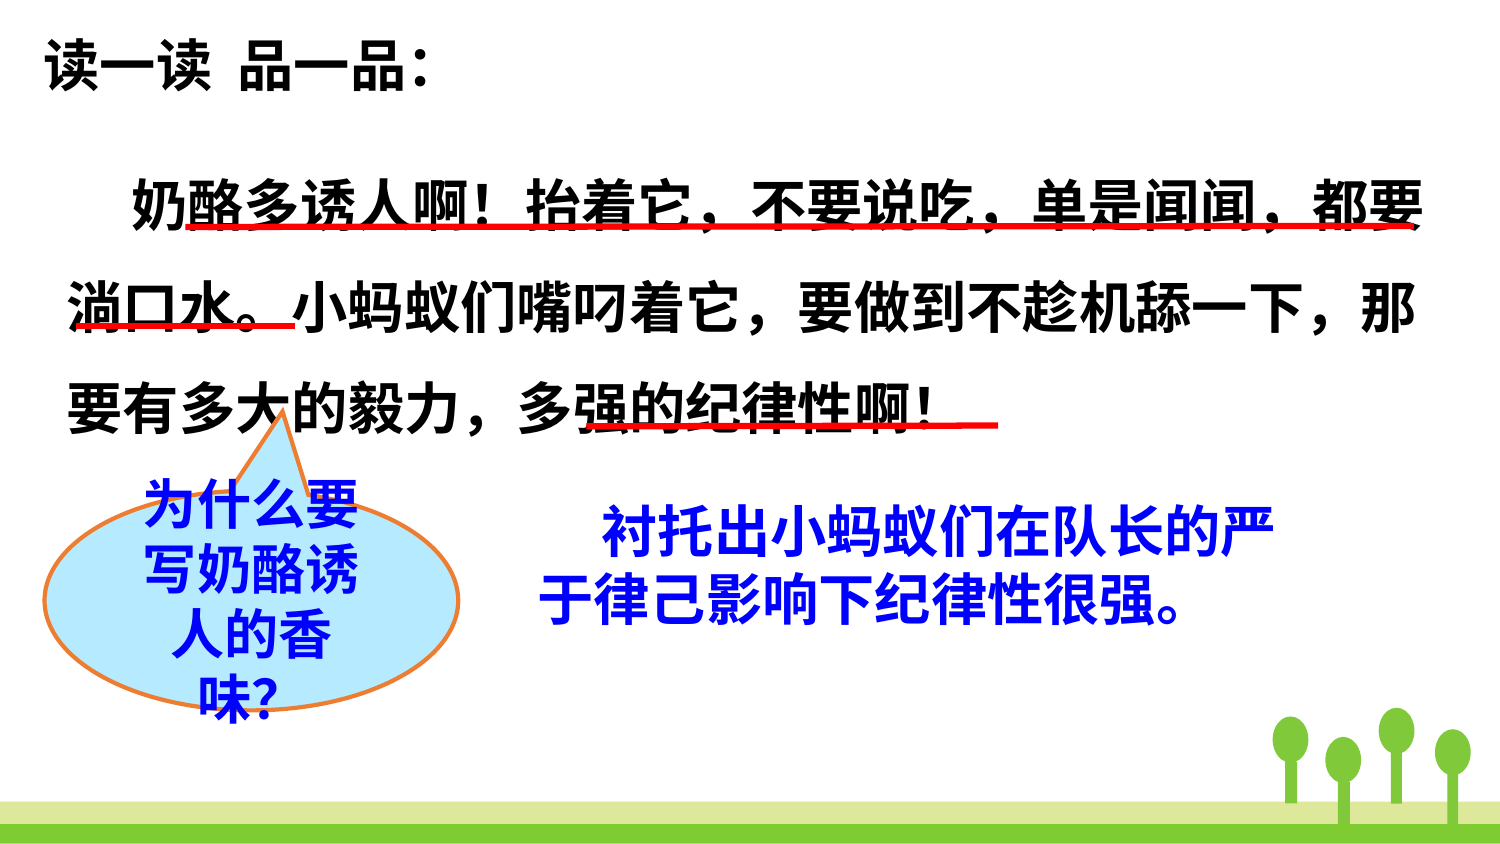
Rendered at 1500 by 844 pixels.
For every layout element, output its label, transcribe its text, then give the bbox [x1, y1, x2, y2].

text_box 读一读 品一品： [32, 11, 1392, 185]
text_box 为什么要写奶酪诱人的香味？ [43, 409, 460, 712]
text_box 衬托出小蚂蚁们在队长的严于律己影响下纪律性很强。 [525, 490, 1329, 637]
text_box 奶酪多诱人啊！抬着它，不要说吃，单是闻闻，都要淌口水。小蚂蚁们嘴叼着它，要做到不趁机舔一下，那要有多大的毅力，多强的纪律性啊！ [55, 131, 1462, 447]
picture [0, 0, 1500, 801]
